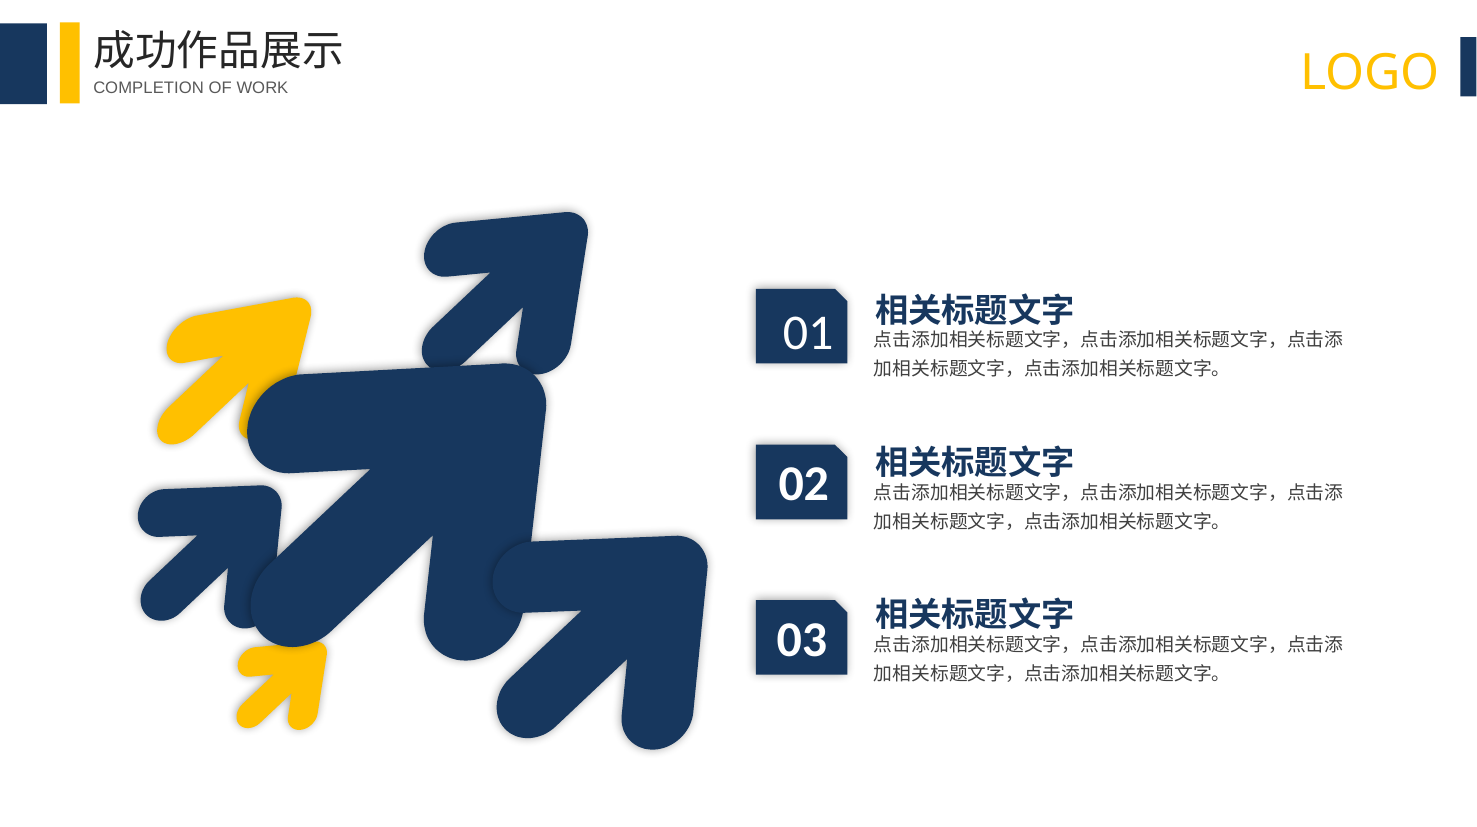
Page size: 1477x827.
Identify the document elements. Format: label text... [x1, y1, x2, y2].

text_box COMPLETION OF WORK [93, 76, 359, 97]
text_box [234, 644, 330, 732]
text_box [490, 533, 710, 752]
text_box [755, 269, 1372, 386]
text_box [0, 21, 49, 106]
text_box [755, 421, 1372, 538]
text_box 成功作品展示 [93, 23, 359, 74]
text_box [135, 483, 284, 631]
text_box [1458, 35, 1477, 99]
text_box [58, 20, 82, 105]
text_box [155, 295, 314, 447]
text_box LOGO [1289, 33, 1477, 105]
text_box [245, 361, 549, 663]
text_box [419, 209, 591, 376]
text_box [755, 574, 1372, 691]
